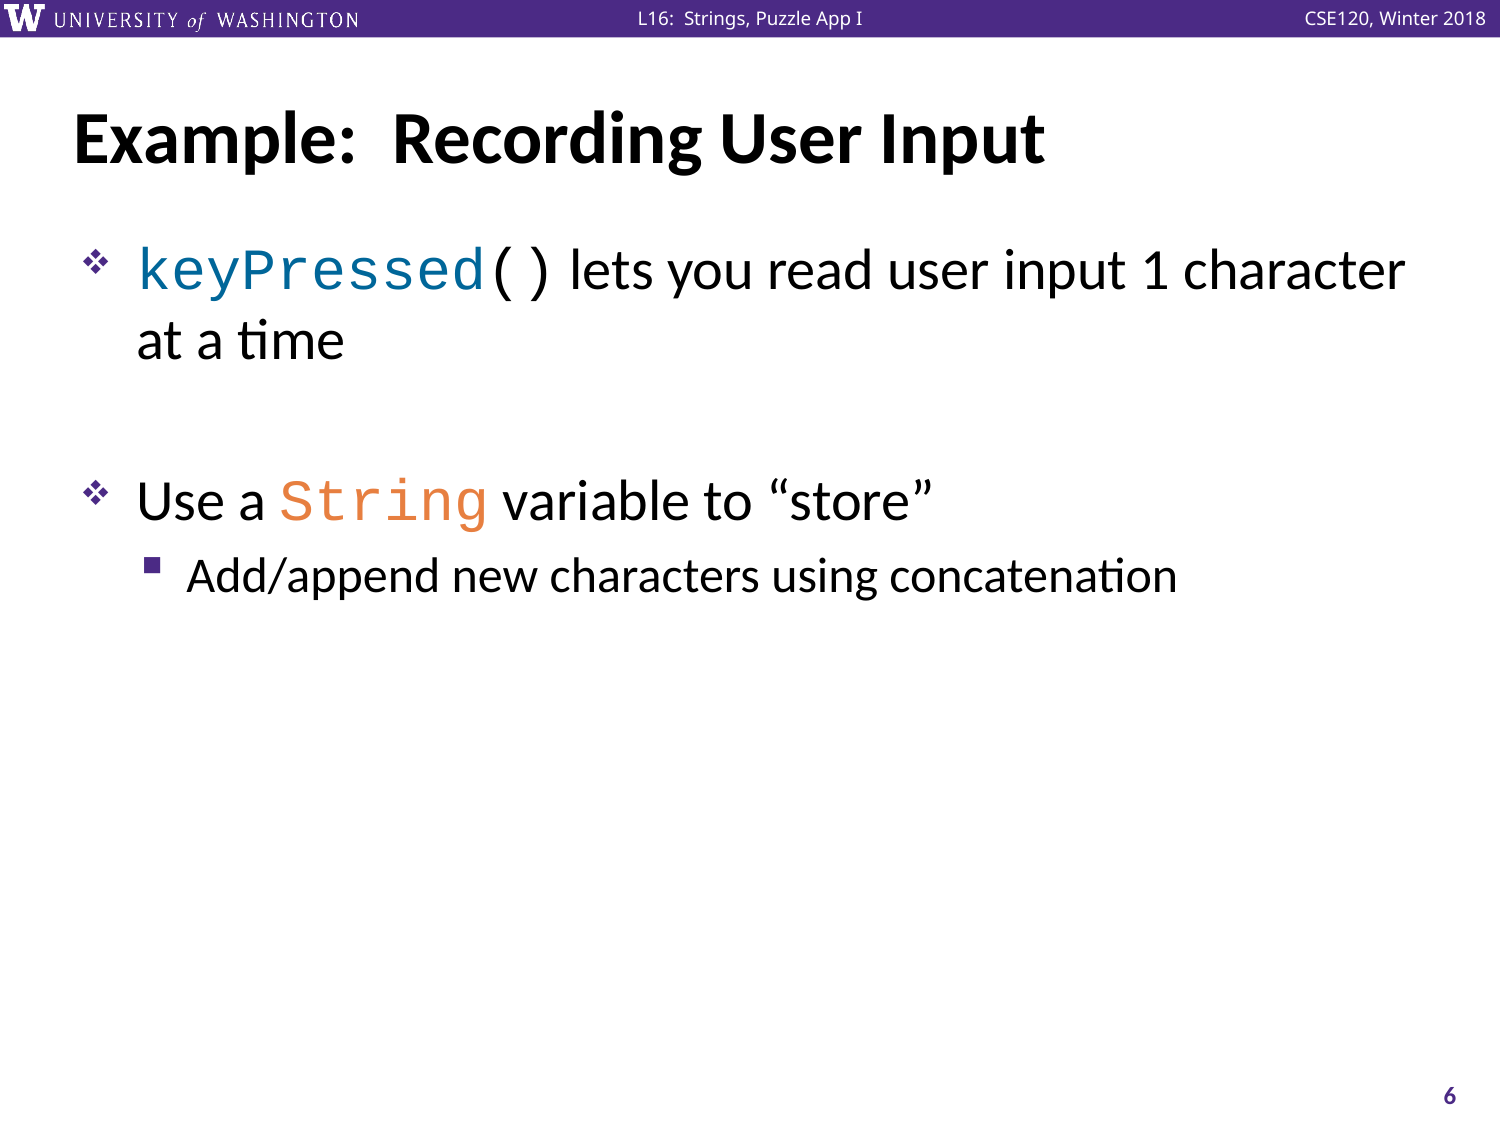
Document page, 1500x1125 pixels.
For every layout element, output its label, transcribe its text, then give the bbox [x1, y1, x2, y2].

title Example: Recording User Input [58, 71, 1438, 197]
list keyPressed() lets you read user input 1 character at a time Use a String variable to “store” Add/append new characters using concatenation [64, 223, 1438, 1040]
slide_number 6 [1400, 1065, 1500, 1125]
picture [4, 4, 358, 32]
